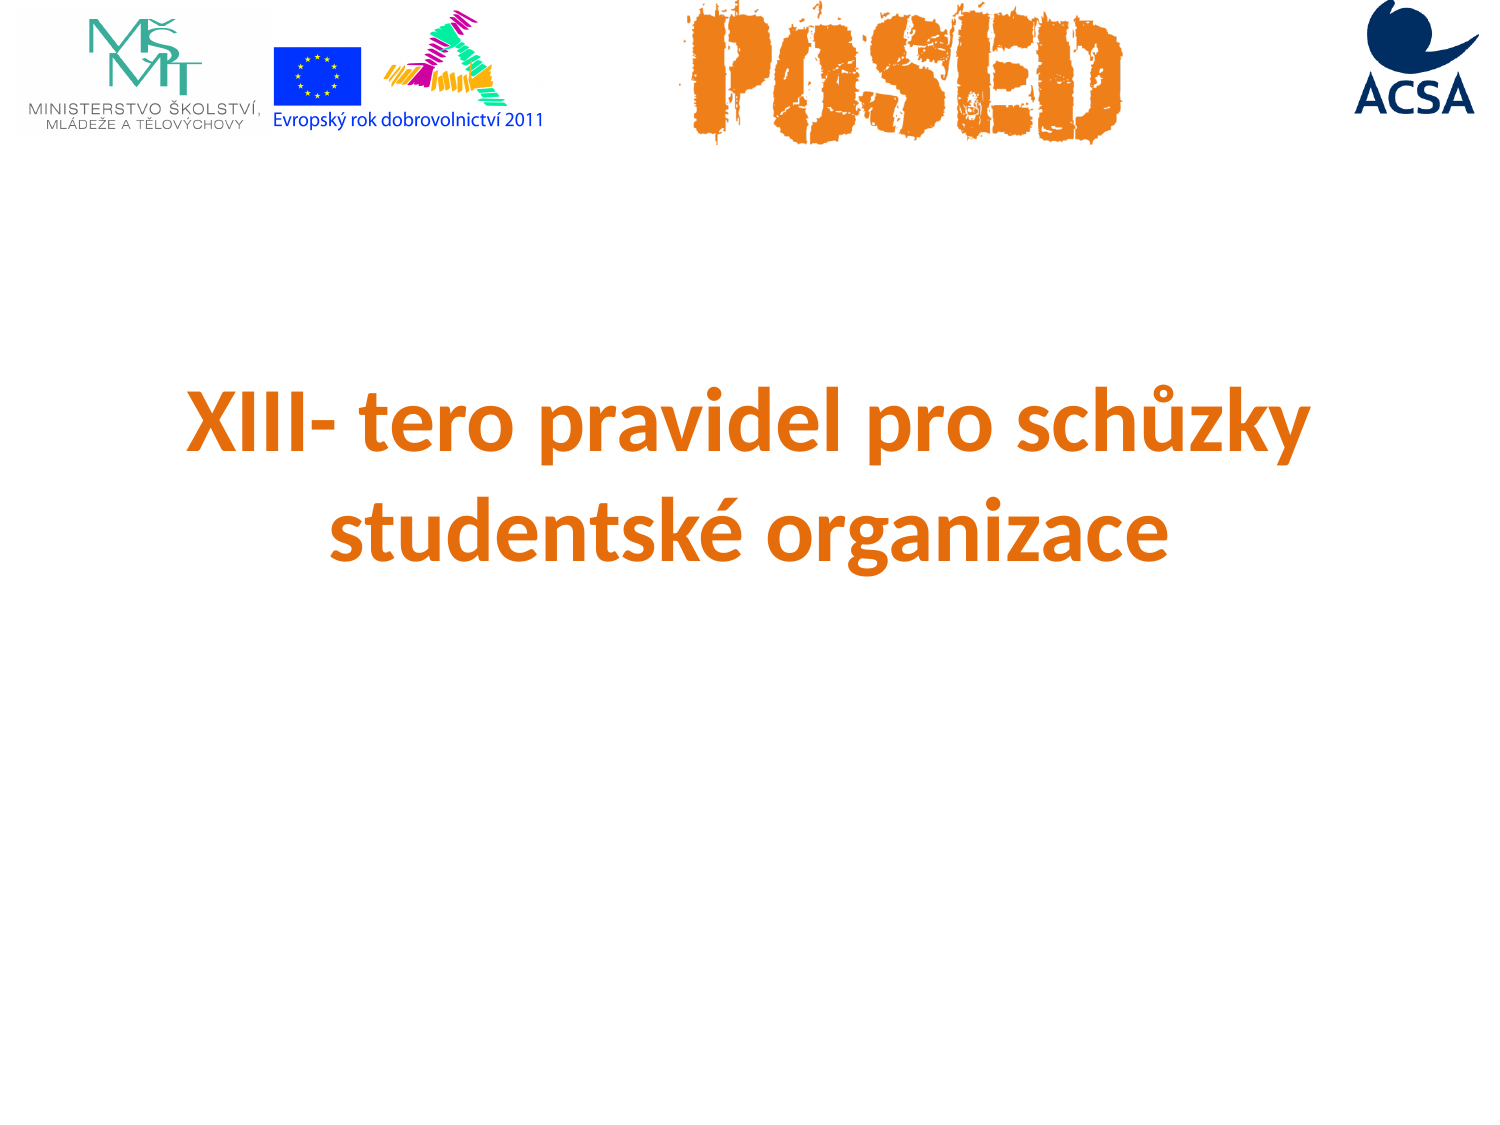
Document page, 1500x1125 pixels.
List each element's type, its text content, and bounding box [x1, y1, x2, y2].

picture [1354, 0, 1479, 114]
picture [679, 0, 1123, 145]
title XIII- tero pravidel pro schůzky studentské organizace [112, 349, 1388, 591]
picture [17, 0, 550, 142]
